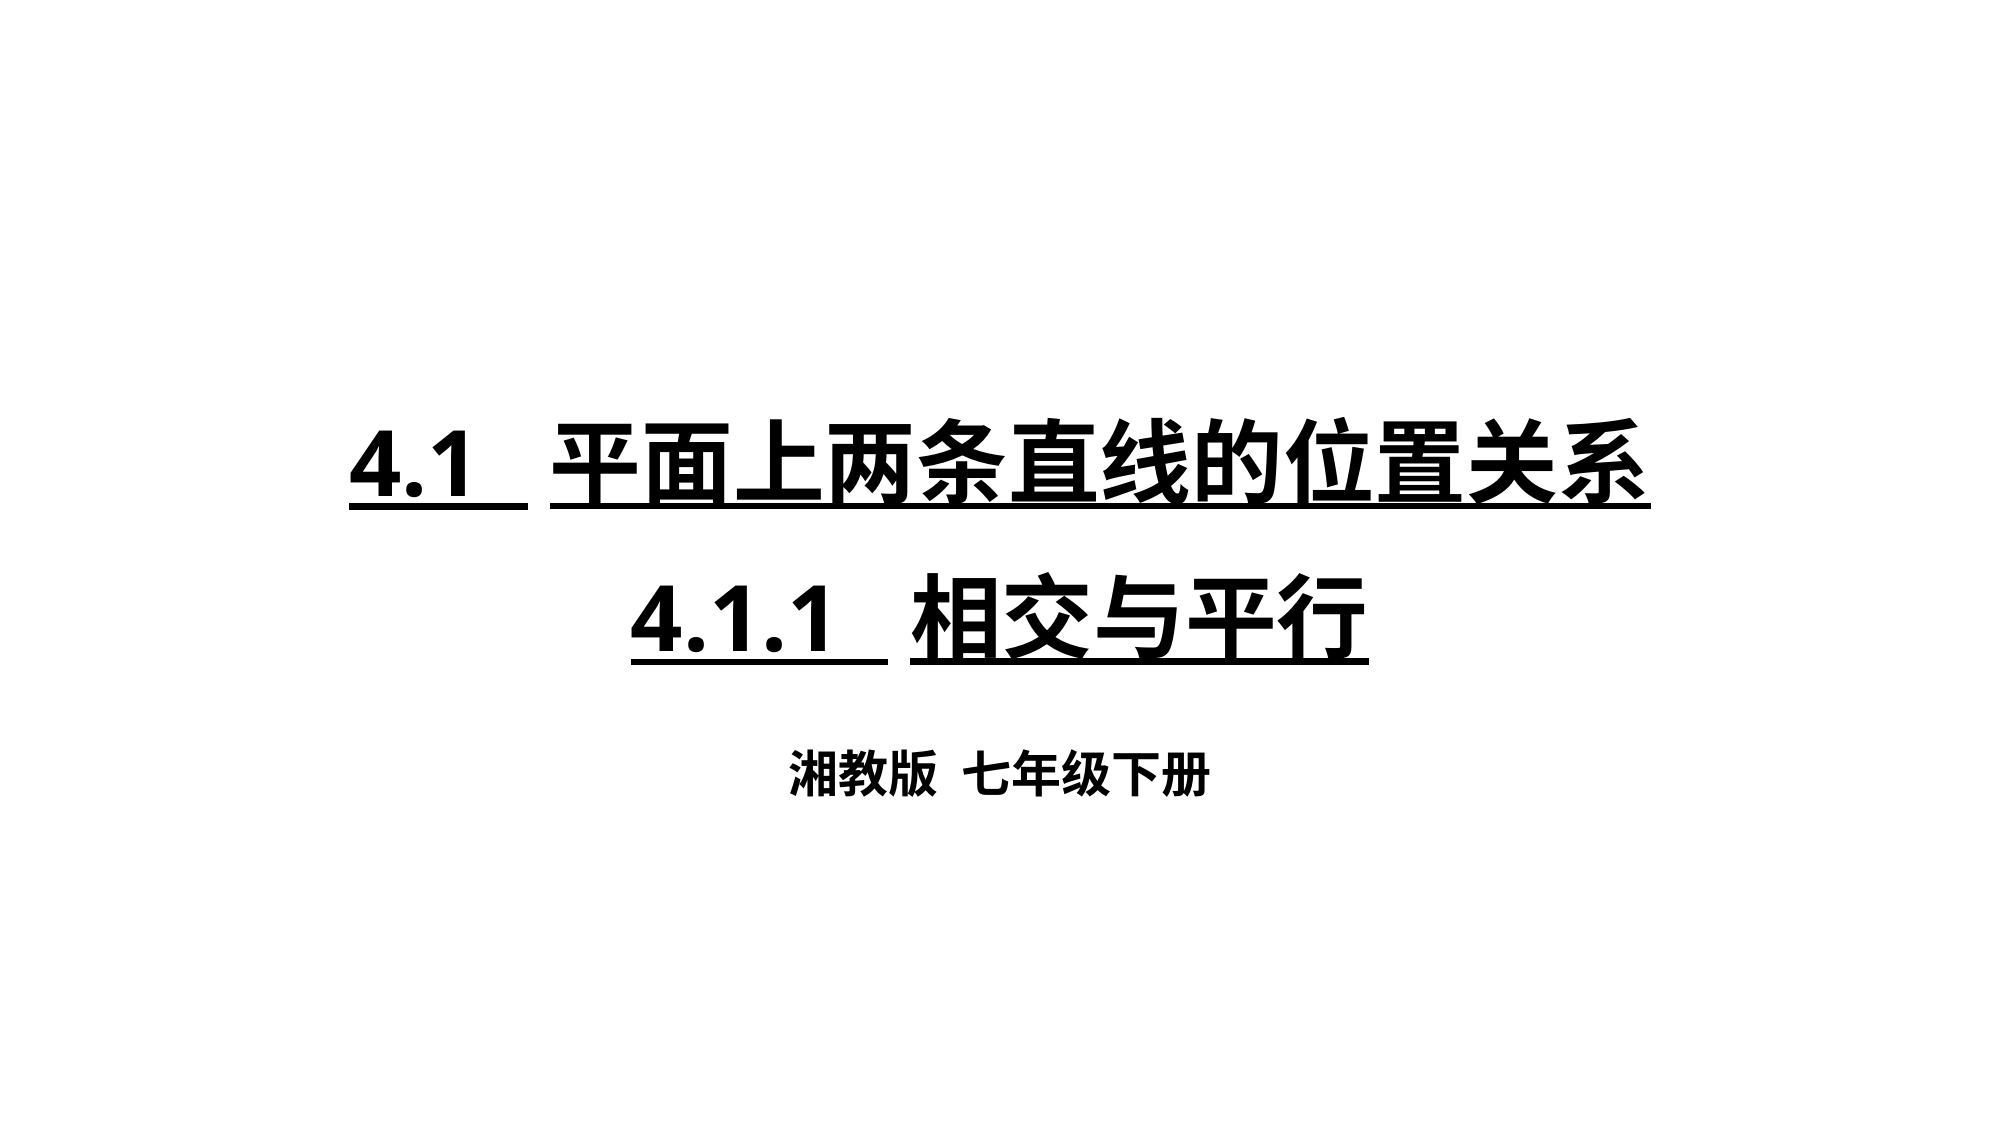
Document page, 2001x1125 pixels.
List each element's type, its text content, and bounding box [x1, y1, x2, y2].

text_box 4.1 平面上两条直线的位置关系 4.1.1 相交与平行 [249, 397, 1750, 678]
text_box 湘教版 七年级下册 [249, 735, 1750, 811]
